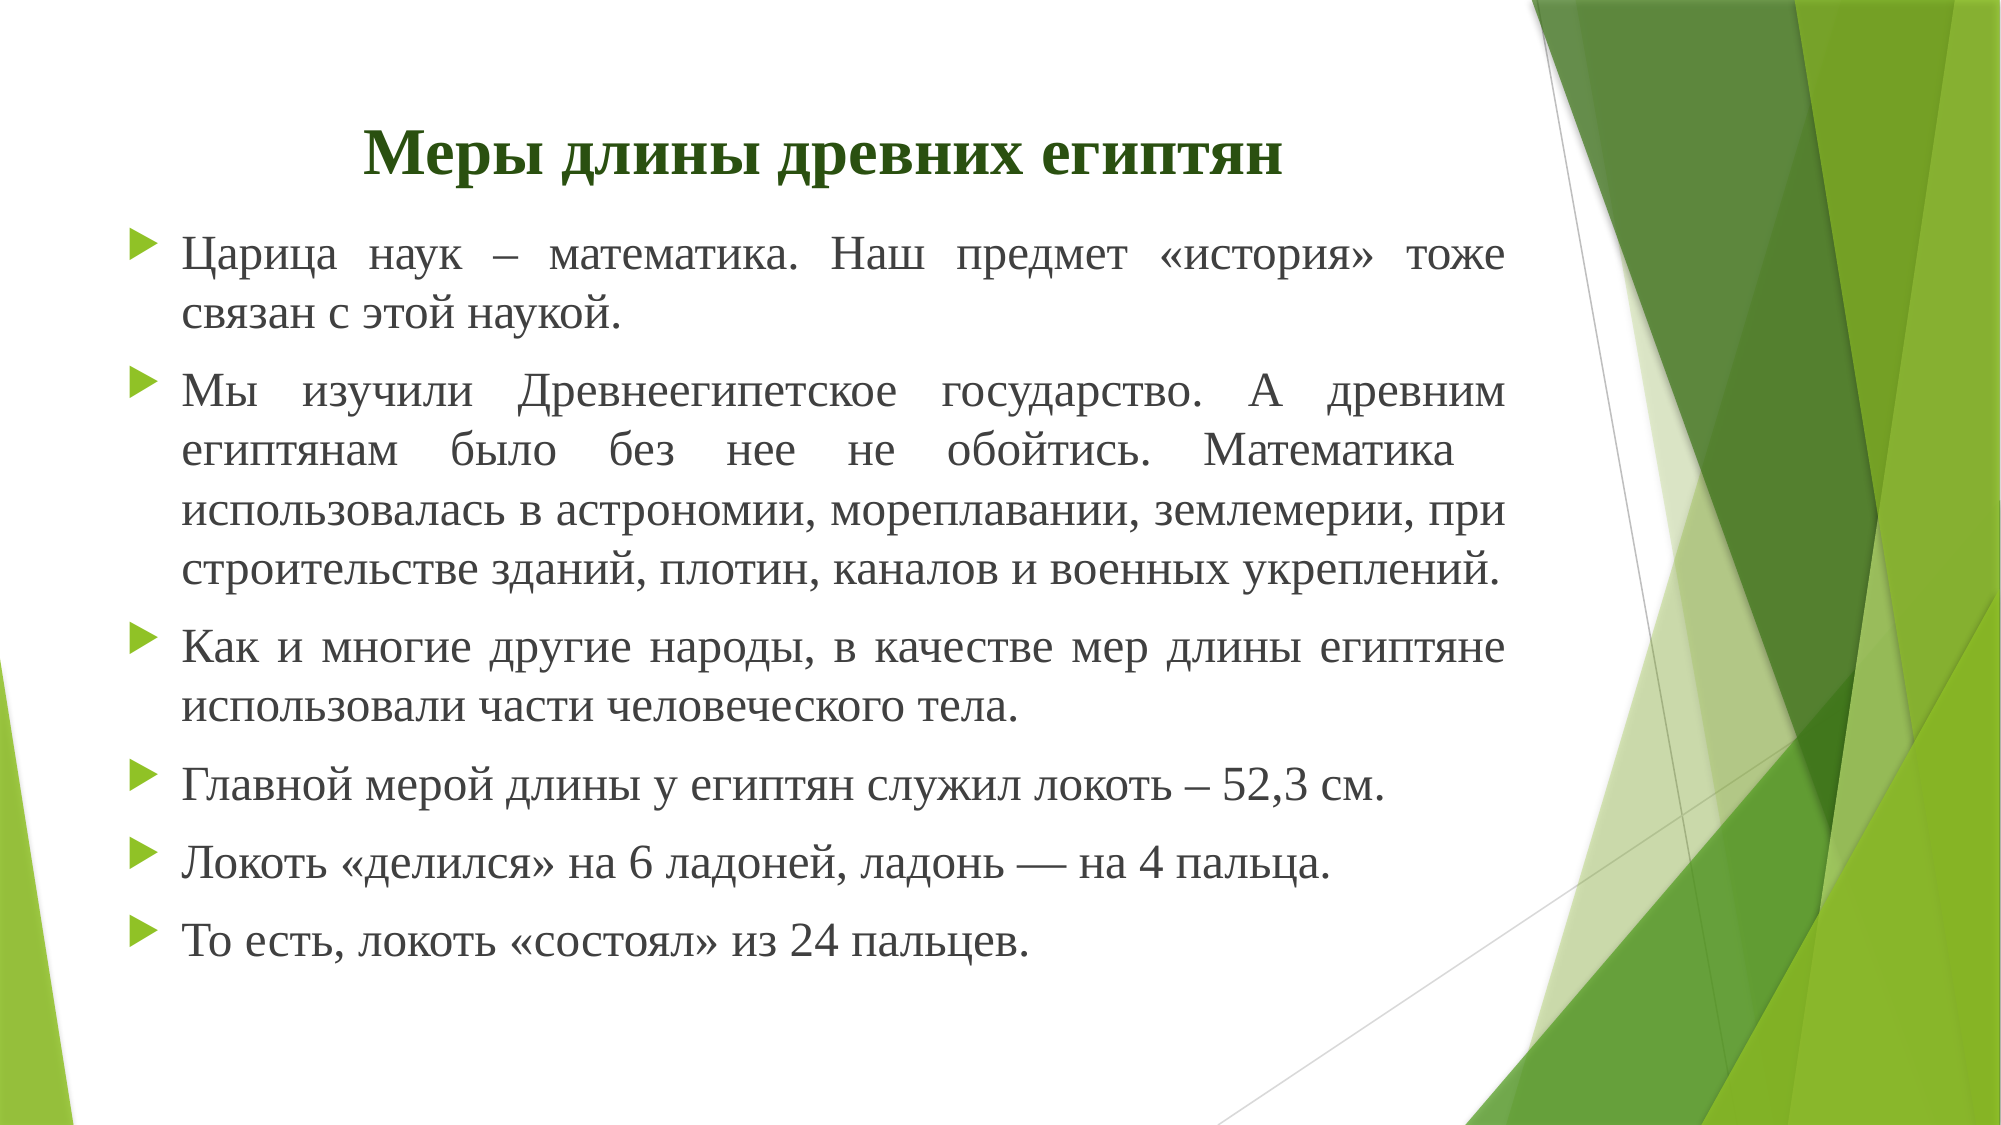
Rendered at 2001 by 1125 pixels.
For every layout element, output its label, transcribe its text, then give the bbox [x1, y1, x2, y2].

list Царица наук – математика. Наш предмет «история» тоже связан с этой наукой. Мы изучили Древнеегипетское государство. А древним египтянам было без нее не обойтись. Математика использовалась в астрономии, мореплавании, землемерии, при строительстве зданий, плотин, каналов и военных укреплений. Как и многие другие народы, в качестве мер длины египтяне использовали части человеческого тела. Главной мерой длины у египтян служил локоть – 52,3 см. Локоть «делился» на 6 ладоней, ладонь — на 4 пальца. То есть, локоть «состоял» из 24 пальцев. [111, 212, 1522, 991]
title Меры длины древних египтян [111, 99, 1522, 212]
